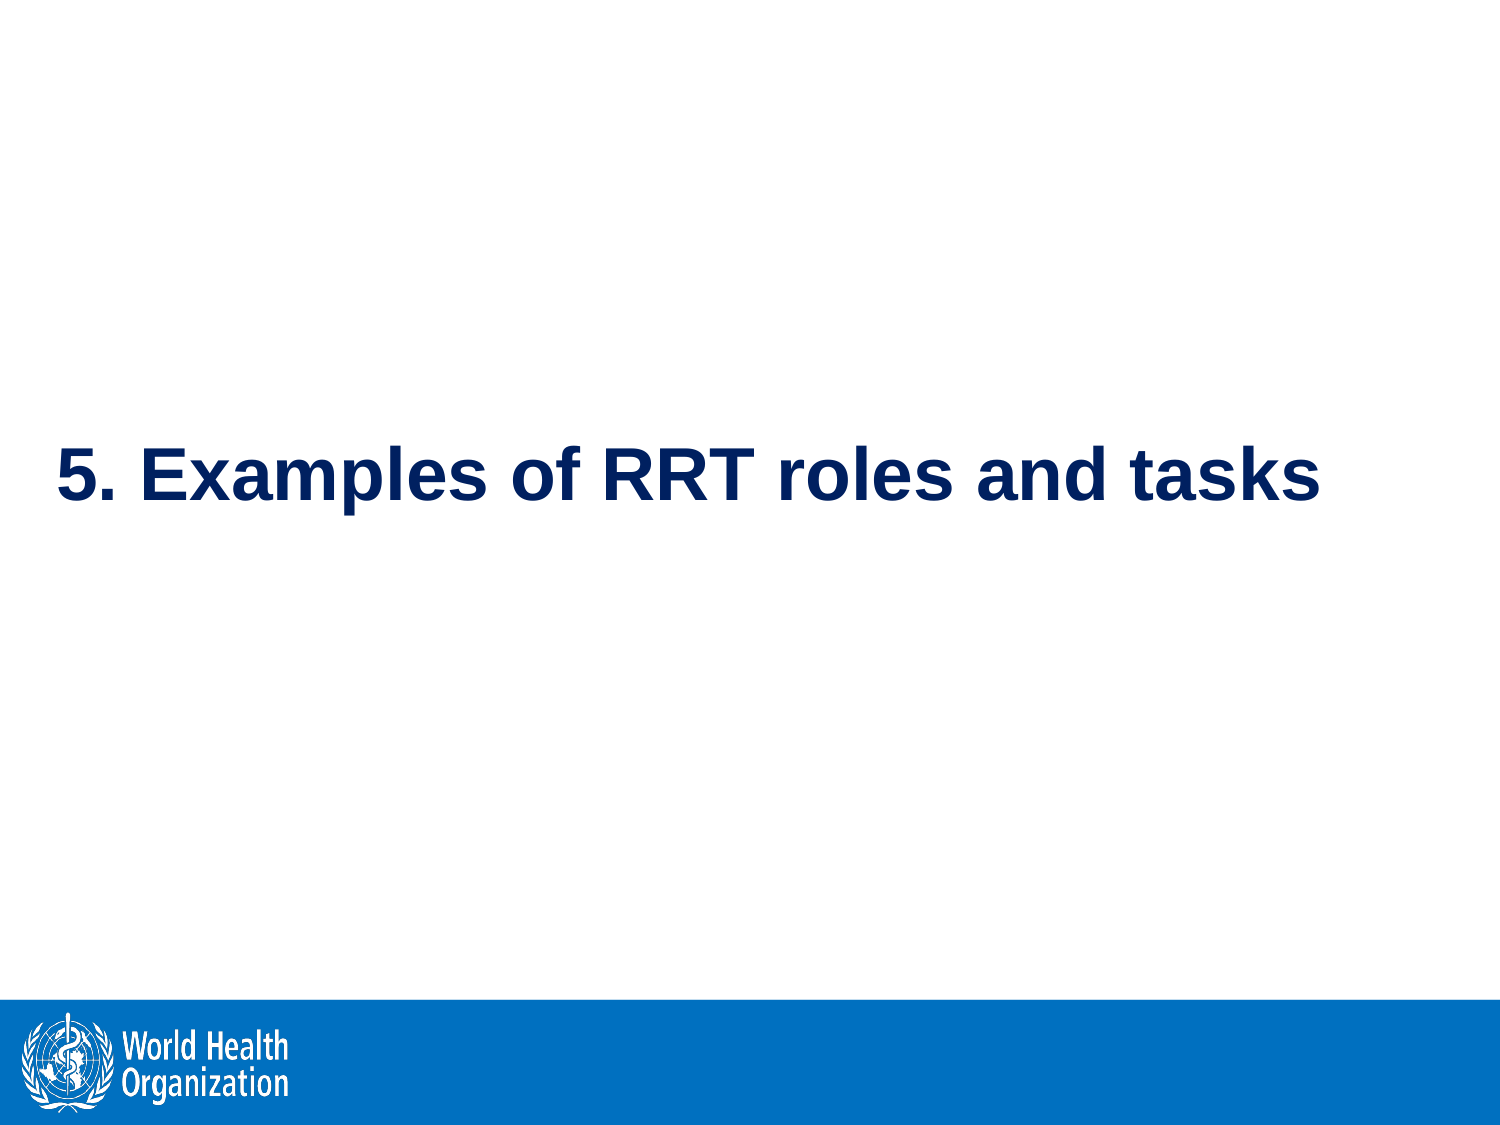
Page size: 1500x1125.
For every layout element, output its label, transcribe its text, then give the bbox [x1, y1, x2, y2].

picture [21, 1012, 288, 1113]
title 5. Examples of RRT roles and tasks [41, 349, 1436, 591]
